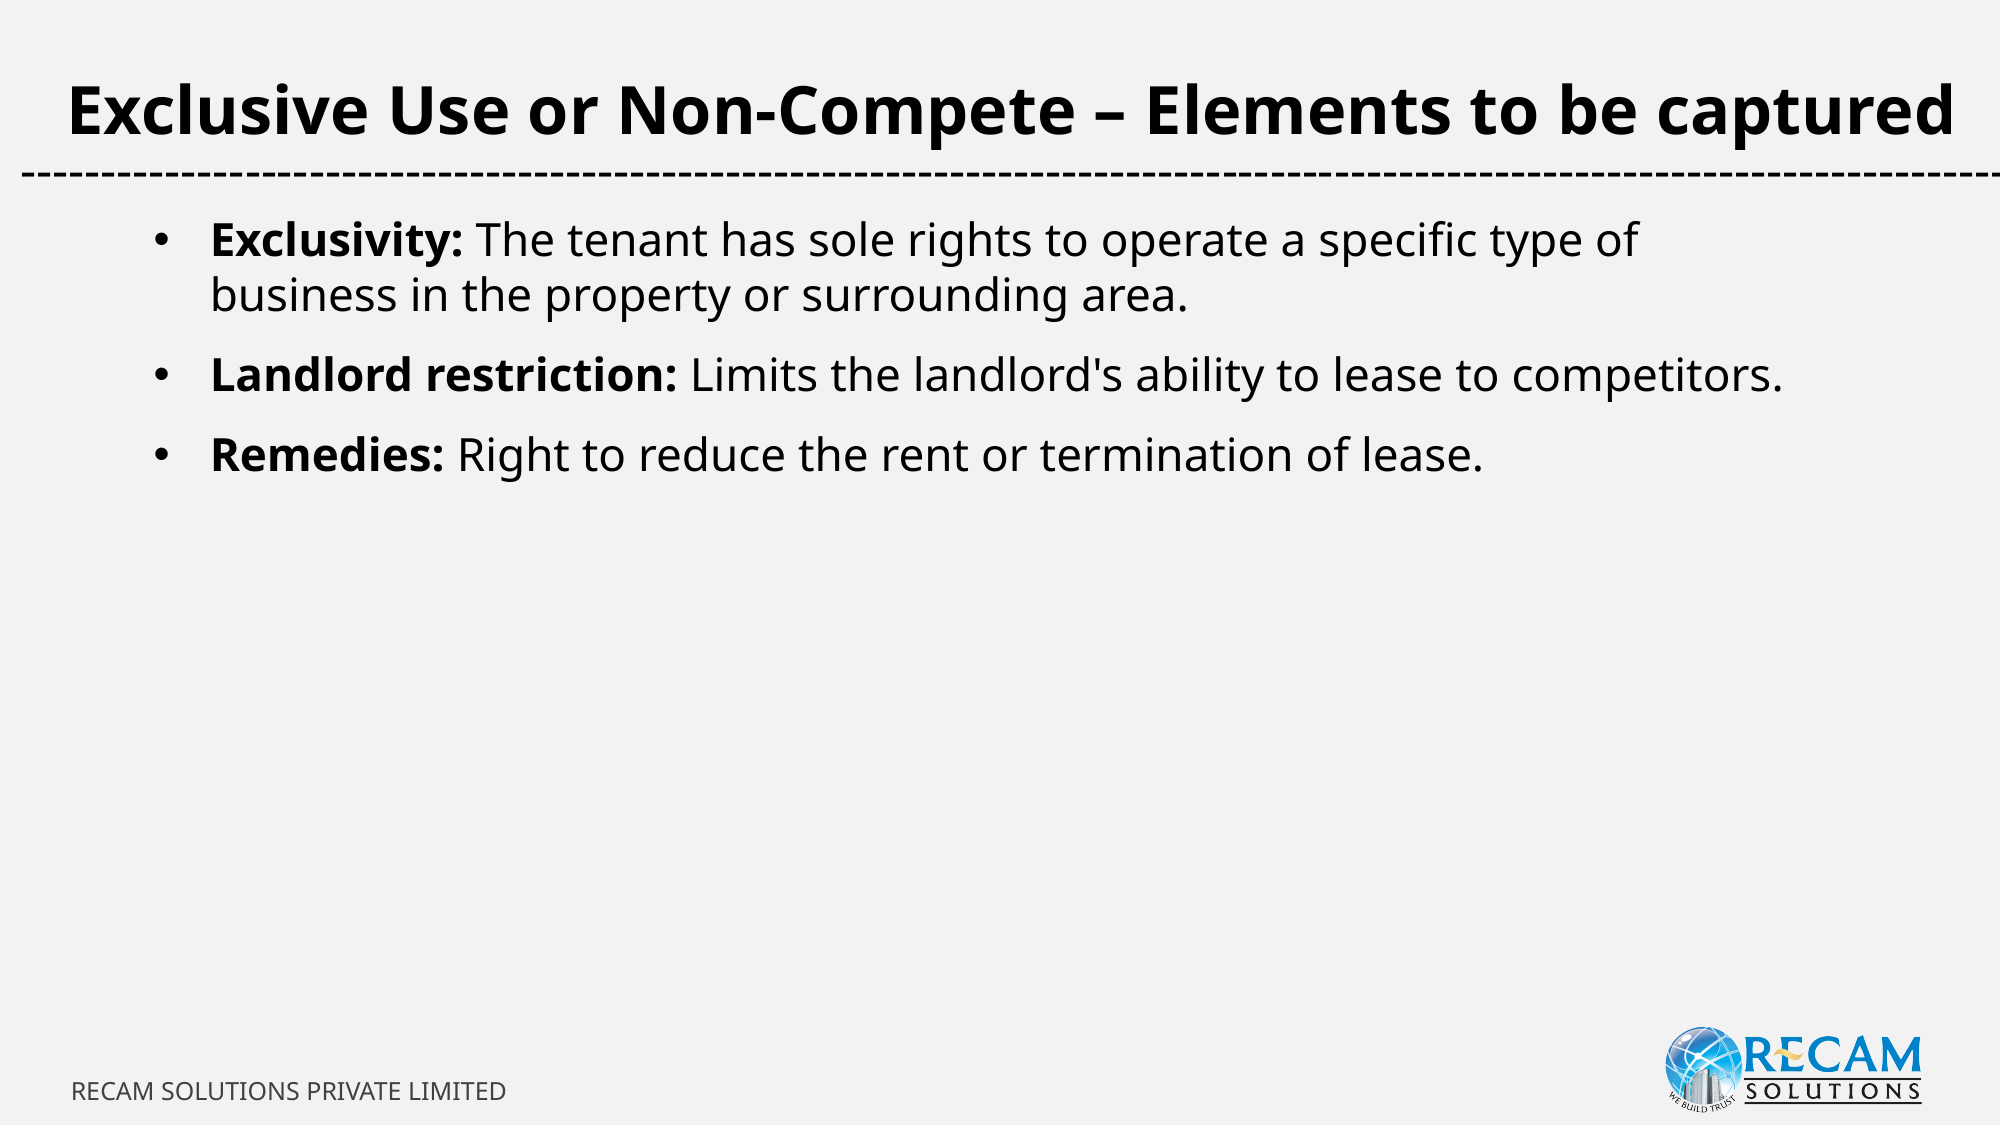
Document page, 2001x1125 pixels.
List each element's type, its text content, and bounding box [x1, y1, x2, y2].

text_box Exclusive Use or Non-Compete – Elements to be captured [51, 60, 1979, 131]
text_box ----------------------------------------------------------------------------------------------------------------------------- [6, 131, 2000, 207]
picture [1652, 1014, 1935, 1125]
footer RECAM SOLUTIONS PRIVATE LIMITED [70, 1073, 971, 1107]
text_box Exclusivity: The tenant has sole rights to operate a specific type of business in the property or surrounding area. Landlord restriction: Limits the landlord's ability to lease to competitors. Remedies: Right to reduce the rent or termination of lease. [138, 203, 1842, 489]
